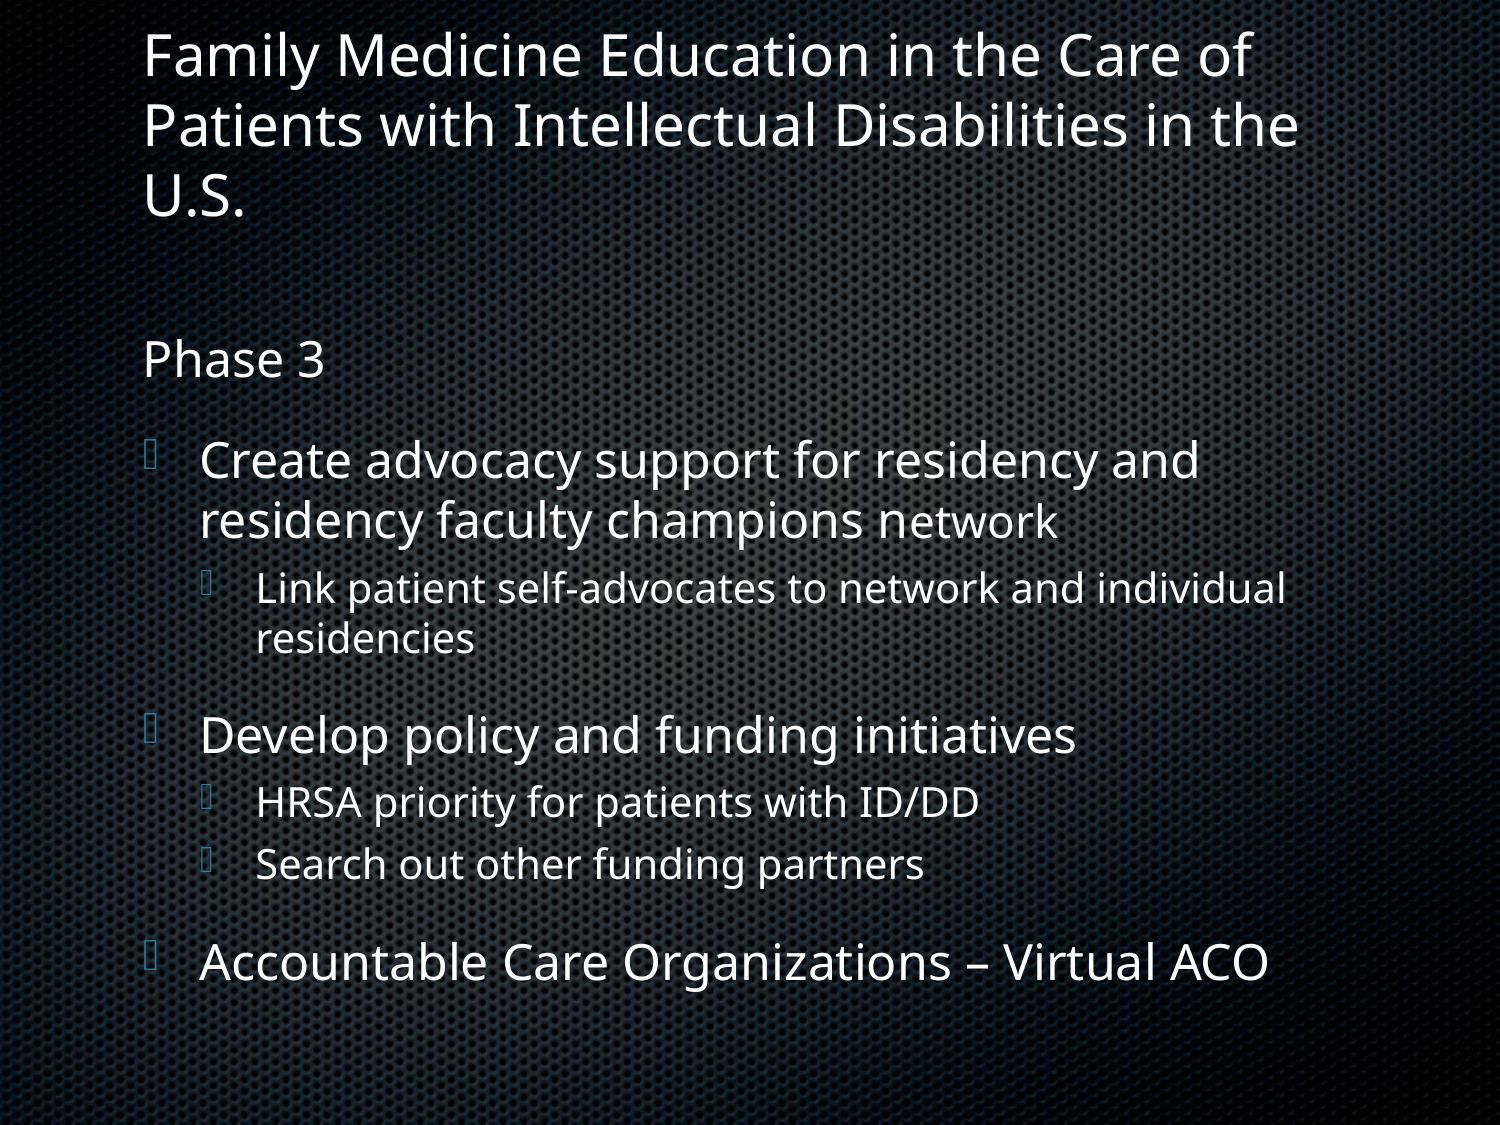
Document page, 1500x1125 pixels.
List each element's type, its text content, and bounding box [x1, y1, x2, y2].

picture [0, 0, 1500, 1125]
title Family Medicine Education in the Care of Patients with Intellectual Disabilities in the U.S. [127, 48, 1373, 237]
list Phase 3 Create advocacy support for residency and residency faculty champions network Link patient self-advocates to network and individual residencies Develop policy and funding initiatives HRSA priority for patients with ID/DD Search out other funding partners Accountable Care Organizations – Virtual ACO [127, 319, 1373, 978]
